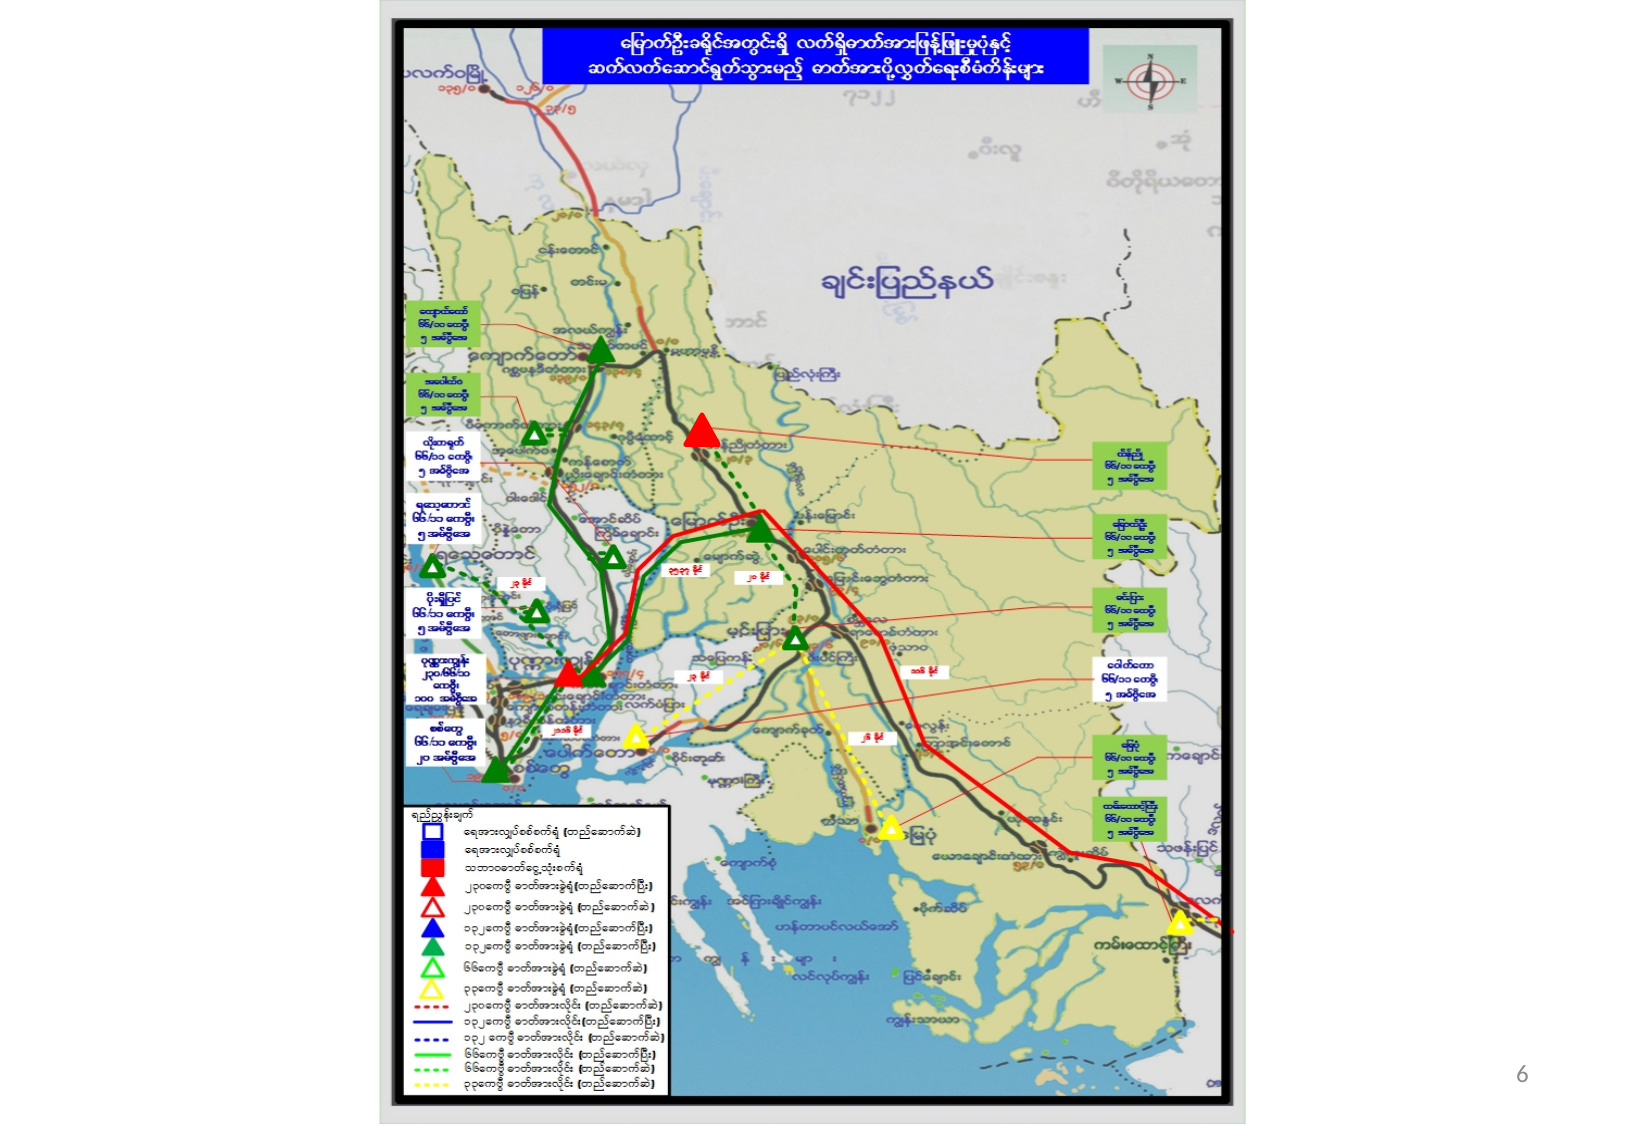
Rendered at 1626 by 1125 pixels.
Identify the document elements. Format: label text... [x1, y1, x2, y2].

picture [378, 0, 1247, 1125]
slide_number 6 [1251, 1042, 1544, 1103]
